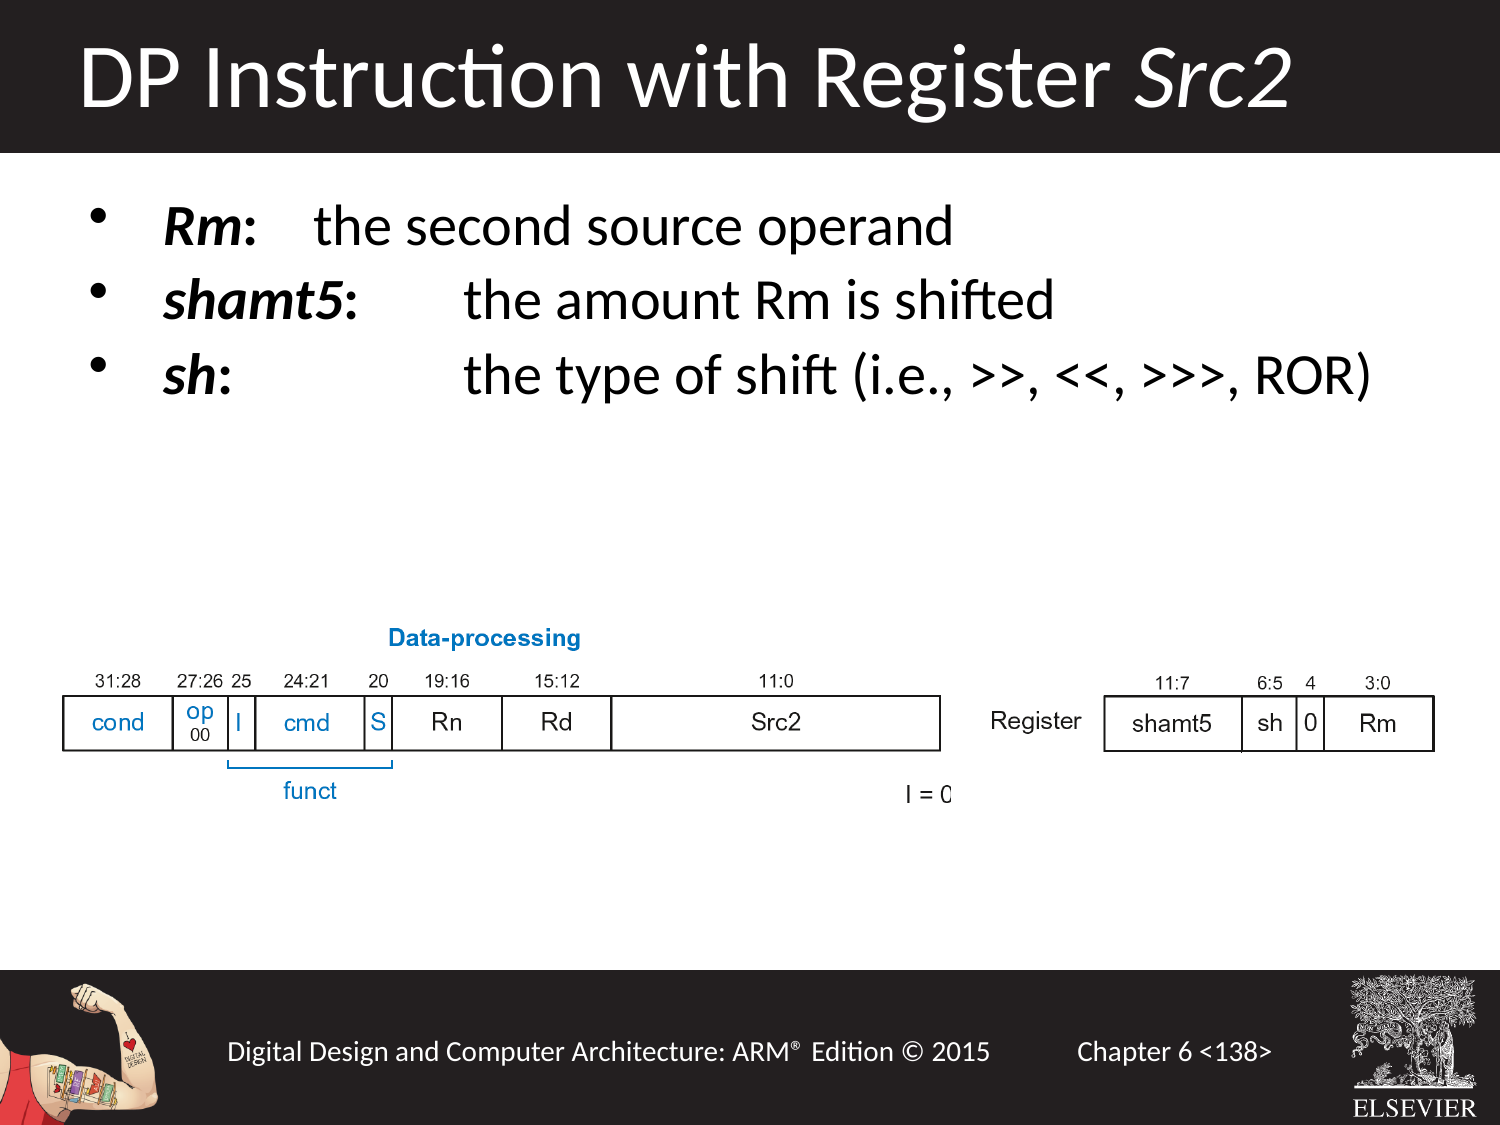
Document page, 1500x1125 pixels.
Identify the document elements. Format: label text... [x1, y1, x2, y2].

text_box [112, 1000, 1438, 1050]
text_box DP Instruction with Register Src2 [63, 8, 1488, 133]
picture [0, 979, 163, 1125]
text_box Rm: the second source operand shamt5: the amount Rm is shifted sh: the type of shift (i.e., >>, <<, >>>, ROR) [73, 187, 1481, 1000]
picture [1350, 1000, 1477, 1117]
picture [50, 499, 1445, 963]
